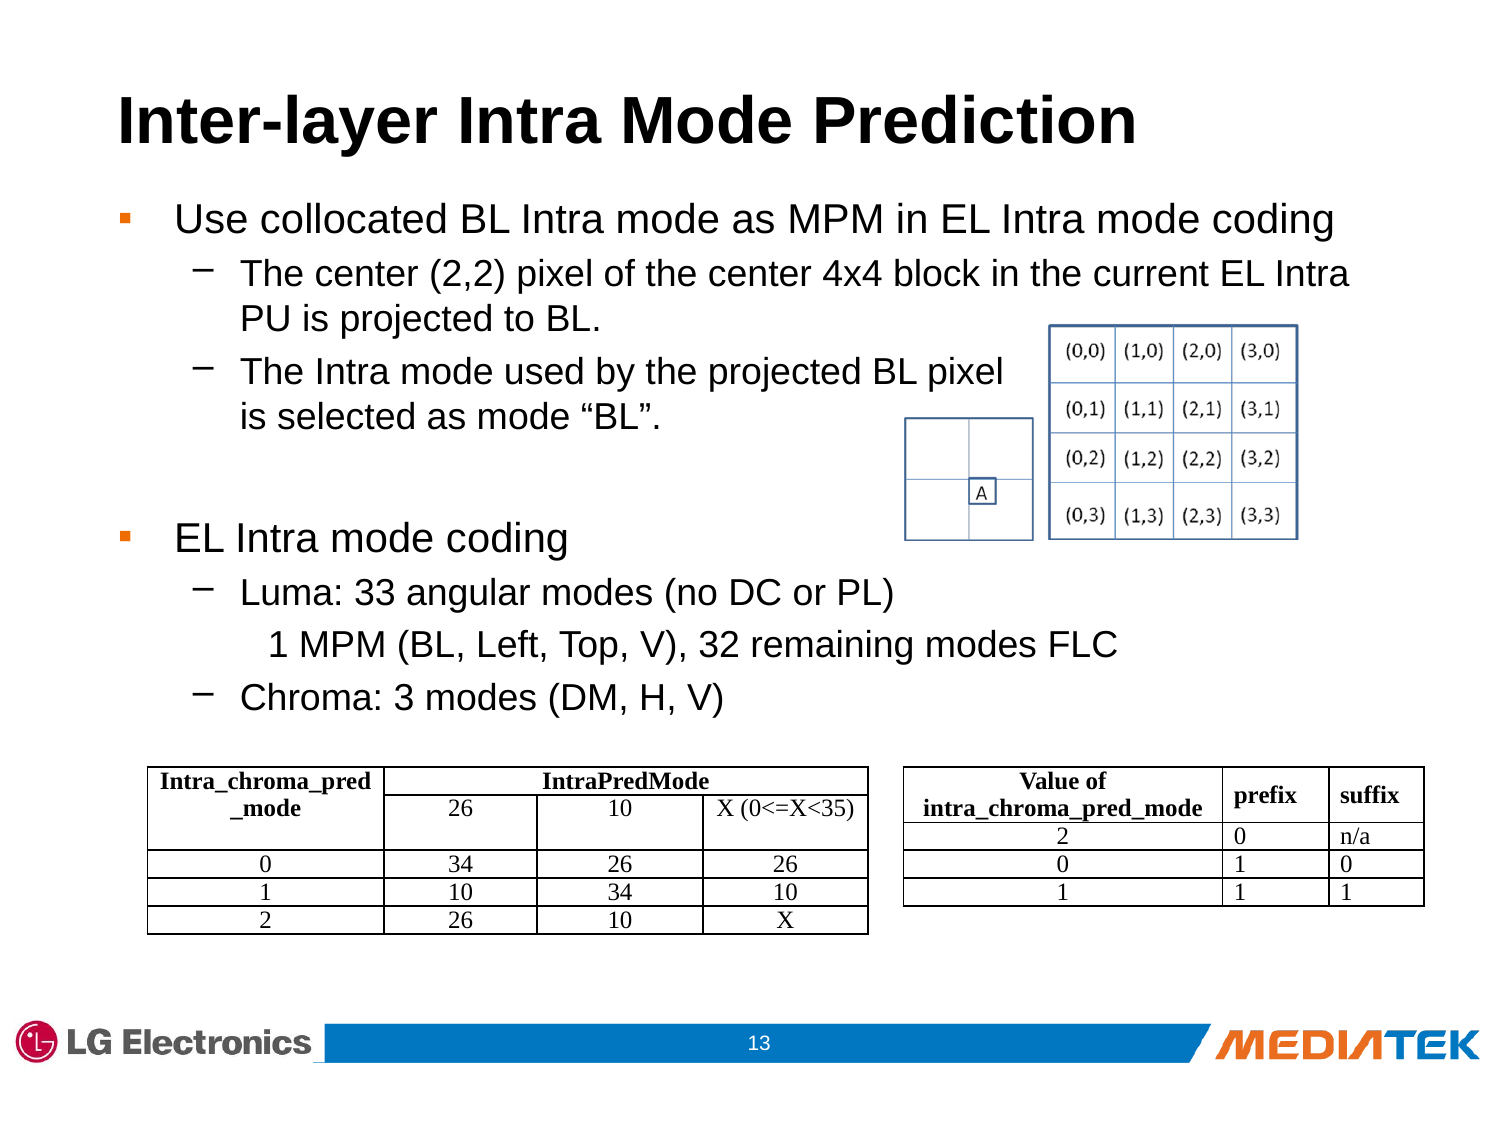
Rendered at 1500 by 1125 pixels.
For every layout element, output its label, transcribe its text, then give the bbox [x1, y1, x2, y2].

slide_number 12 [720, 1022, 798, 1090]
table_cell 10 [385, 879, 536, 905]
table_cell X (0<=X<35) [704, 796, 867, 849]
table_cell 1 [148, 879, 383, 905]
picture [13, 1008, 313, 1075]
table_cell 2 [148, 907, 383, 933]
table_header IntraPredMode [385, 768, 867, 794]
table_cell 34 [538, 879, 702, 905]
table_cell 1 [1223, 851, 1328, 877]
picture [325, 1023, 720, 1063]
table_cell X [704, 907, 867, 933]
table_cell 26 [704, 851, 867, 877]
table_cell 10 [538, 907, 702, 933]
table_header prefix [1223, 768, 1328, 822]
table_cell 26 [385, 796, 536, 849]
text_box Use collocated BL Intra mode as MPM in EL Intra mode coding The center (2,2) pixel of the center 4x4 block in the current EL Intra PU is projected to BL. The Intra mode used by the projected BL pixel is selected as mode “BL”. EL Intra mode coding Luma: 33 angular modes (no DC or PL) 1 MPM (BL, Left, Top, V), 32 remaining modes FLC Chroma: 3 modes (DM, H, V) [102, 184, 1425, 998]
picture [903, 416, 1034, 542]
table_cell 2 [904, 823, 1222, 849]
table_cell 1 [1223, 879, 1328, 905]
title Inter-layer Intra Mode Prediction [101, 62, 1425, 172]
table_header Intra_chroma_pred _mode [148, 768, 383, 849]
table_cell 34 [385, 851, 536, 877]
table_cell 0 [1223, 823, 1328, 849]
table_cell 10 [538, 796, 702, 849]
table_cell n/a [1330, 823, 1423, 849]
picture [1046, 323, 1299, 542]
table_header Value of intra_chroma_pred_mode [904, 768, 1222, 822]
table_cell 0 [904, 851, 1222, 877]
table_cell 0 [1330, 851, 1423, 877]
table_cell 10 [704, 879, 867, 905]
table_cell 26 [385, 907, 536, 933]
table_cell 1 [1330, 879, 1423, 905]
table_header suffix [1330, 768, 1423, 822]
table_cell 1 [904, 879, 1222, 905]
table_cell 0 [148, 851, 383, 877]
picture [798, 1023, 1480, 1063]
table_cell 26 [538, 851, 702, 877]
